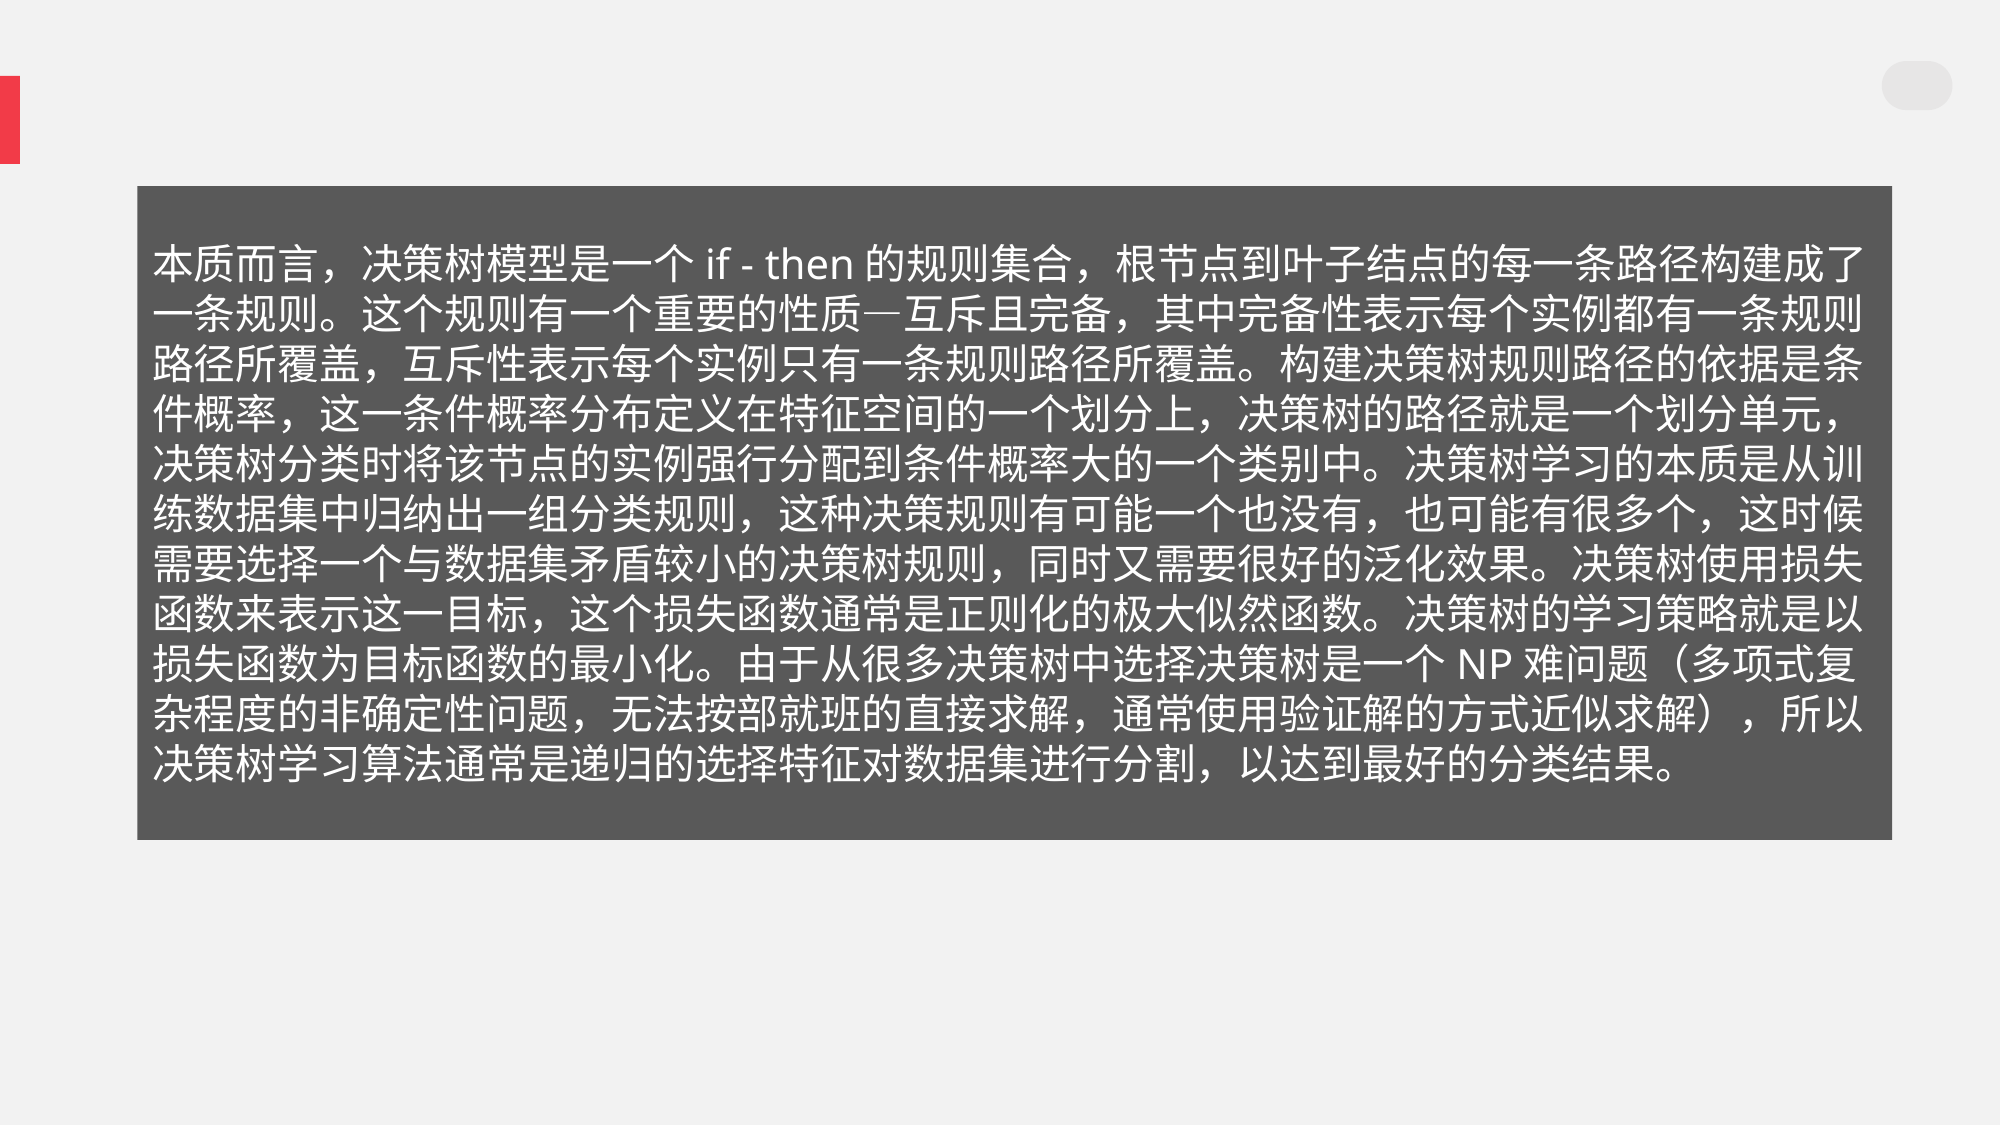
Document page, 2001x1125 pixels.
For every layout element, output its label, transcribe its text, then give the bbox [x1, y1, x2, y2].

text_box 本质而言，决策树模型是一个if - then的规则集合，根节点到叶子结点的每一条路径构建成了一条规则。这个规则有一个重要的性质—互斥且完备，其中完备性表示每个实例都有一条规则路径所覆盖，互斥性表示每个实例只有一条规则路径所覆盖。构建决策树规则路径的依据是条件概率，这一条件概率分布定义在特征空间的一个划分上，决策树的路径就是一个划分单元，决策树分类时将该节点的实例强行分配到条件概率大的一个类别中。决策树学习的本质是从训练数据集中归纳出一组分类规则，这种决策规则有可能一个也没有，也可能有很多个，这时候需要选择一个与数据集矛盾较小的决策树规则，同时又需要很好的泛化效果。决策树使用损失函数来表示这一目标，这个损失函数通常是正则化的极大似然函数。决策树的学习策略就是以损失函数为目标函数的最小化。由于从很多决策树中选择决策树是一个NP难问题（多项式复杂程度的非确定性问题，无法按部就班的直接求解，通常使用验证解的方式近似求解），所以决策树学习算法通常是递归的选择特征对数据集进行分割，以达到最好的分类结果。 [136, 185, 1893, 841]
